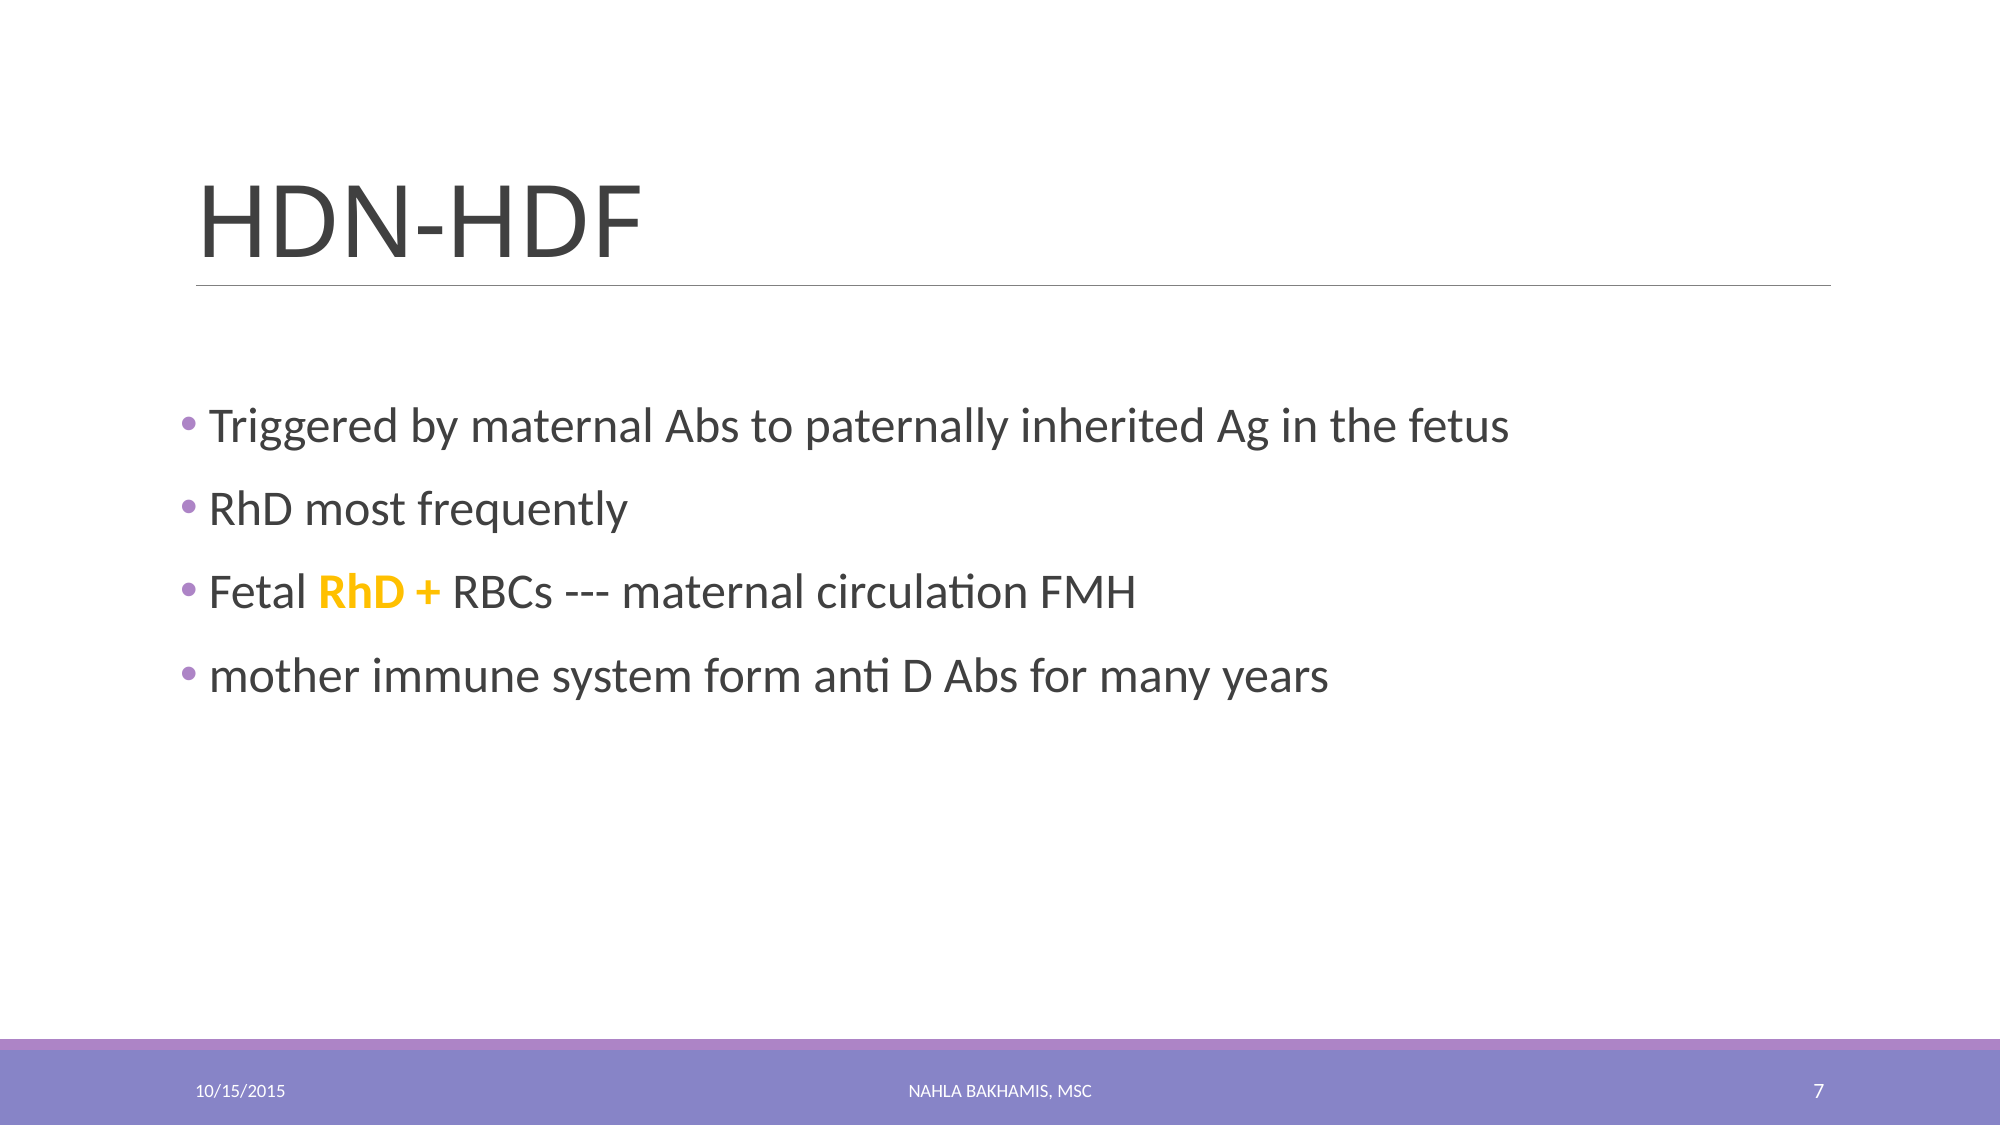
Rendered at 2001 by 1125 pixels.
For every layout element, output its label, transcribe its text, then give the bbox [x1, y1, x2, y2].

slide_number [180, 1059, 586, 1120]
footer NAHLA BAKHAMIS, MSc [604, 1059, 1396, 1120]
slide_number 7 [1624, 1059, 1840, 1120]
title HDN-HDF [180, 47, 1830, 285]
list Triggered by maternal Abs to paternally inherited Ag in the fetus RhD most frequently Fetal RhD + RBCs --- maternal circulation FMH mother immune system form anti D Abs for many years [180, 302, 1830, 963]
